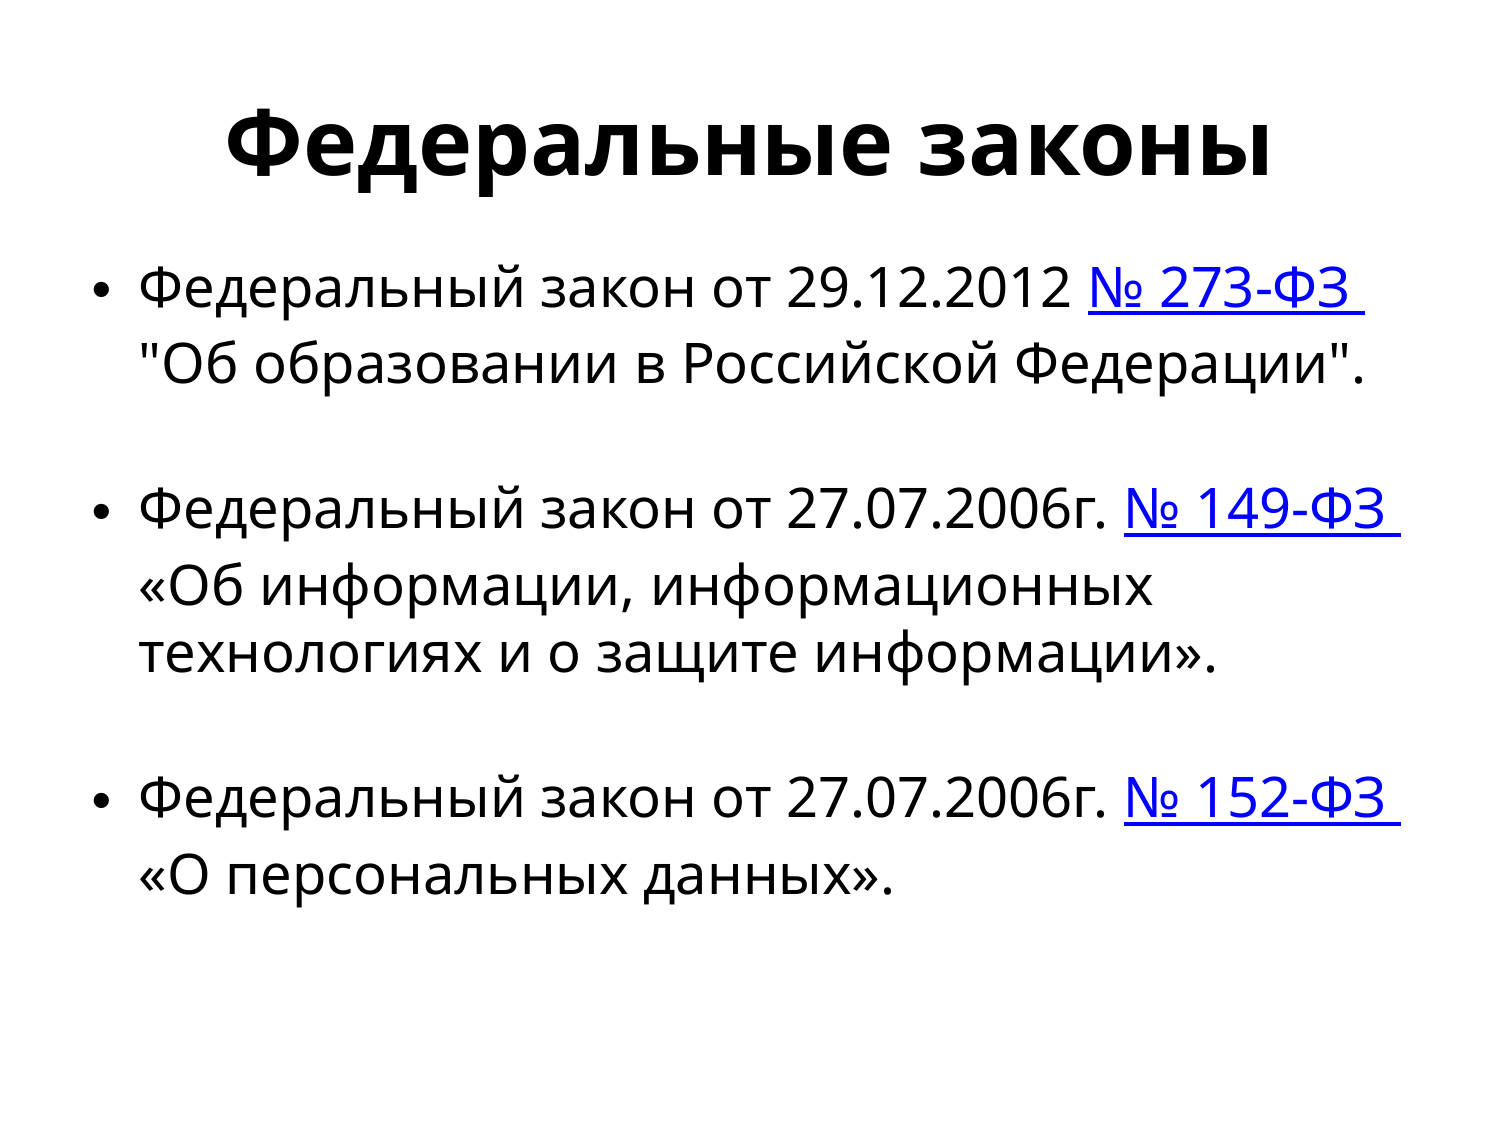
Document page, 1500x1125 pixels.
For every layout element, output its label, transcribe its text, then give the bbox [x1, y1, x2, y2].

list Федеральный закон от 29.12.2012 № 273-ФЗ "Об образовании в Российской Федерации". Федеральный закон от 27.07.2006г. № 149-ФЗ «Об информации, информационных технологиях и о защите информации». Федеральный закон от 27.07.2006г. № 152-ФЗ «О персональных данных». [76, 243, 1427, 986]
title Федеральные законы [75, 45, 1425, 233]
